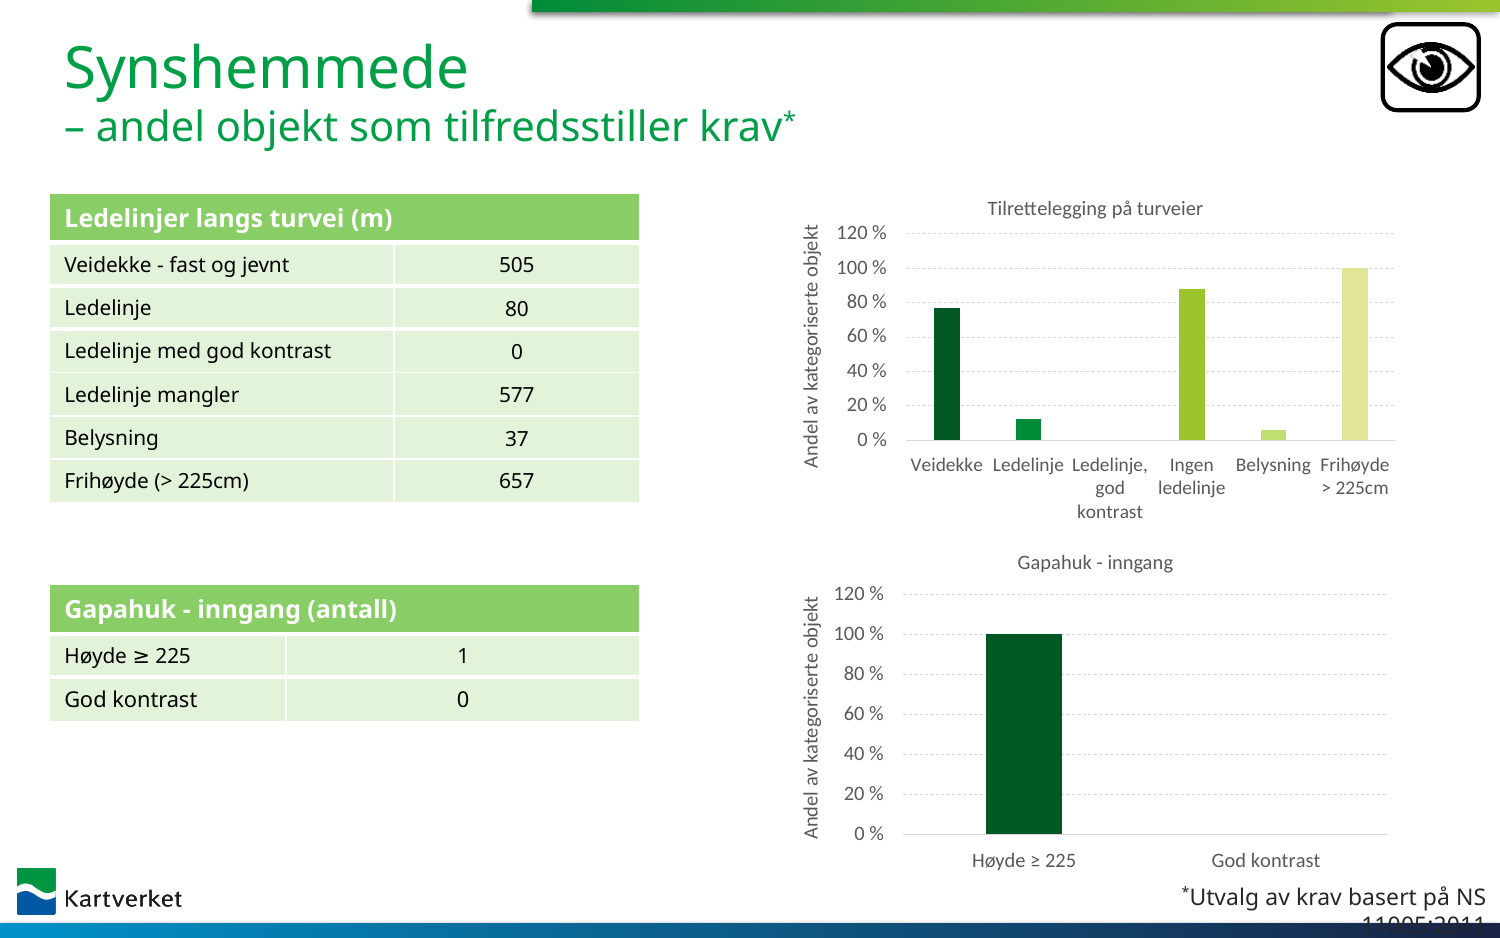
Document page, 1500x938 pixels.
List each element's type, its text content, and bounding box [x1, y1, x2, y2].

text_box Synshemmede – andel objekt som tilfredsstiller krav* [49, 24, 1431, 158]
picture [791, 541, 1400, 880]
picture [791, 187, 1400, 526]
table_cell 0 [395, 331, 639, 372]
table_cell Frihøyde (> 225cm) [50, 460, 393, 502]
table_cell 37 [395, 417, 639, 458]
table_cell 657 [395, 460, 639, 502]
table_cell Ledelinje med god kontrast [50, 331, 393, 372]
table_cell Veidekke - fast og jevnt [50, 245, 393, 284]
table_cell God kontrast [50, 679, 285, 721]
table_cell Ledelinje [50, 288, 393, 327]
table_cell 1 [287, 636, 639, 675]
table_cell 0 [287, 679, 639, 721]
table_cell 577 [395, 373, 639, 415]
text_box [1382, 24, 1480, 111]
table_header Gapahuk - inngang (antall) [50, 585, 639, 632]
table_cell 80 [395, 288, 639, 327]
table_cell Belysning [50, 417, 393, 458]
table_cell 505 [395, 245, 639, 284]
table_cell Høyde ≥ 225 [50, 636, 285, 675]
table_header Ledelinjer langs turvei (m) [50, 194, 639, 240]
table_cell Ledelinje mangler [50, 373, 393, 415]
text_box *Utvalg av krav basert på NS 11005:2011 [1068, 873, 1500, 938]
